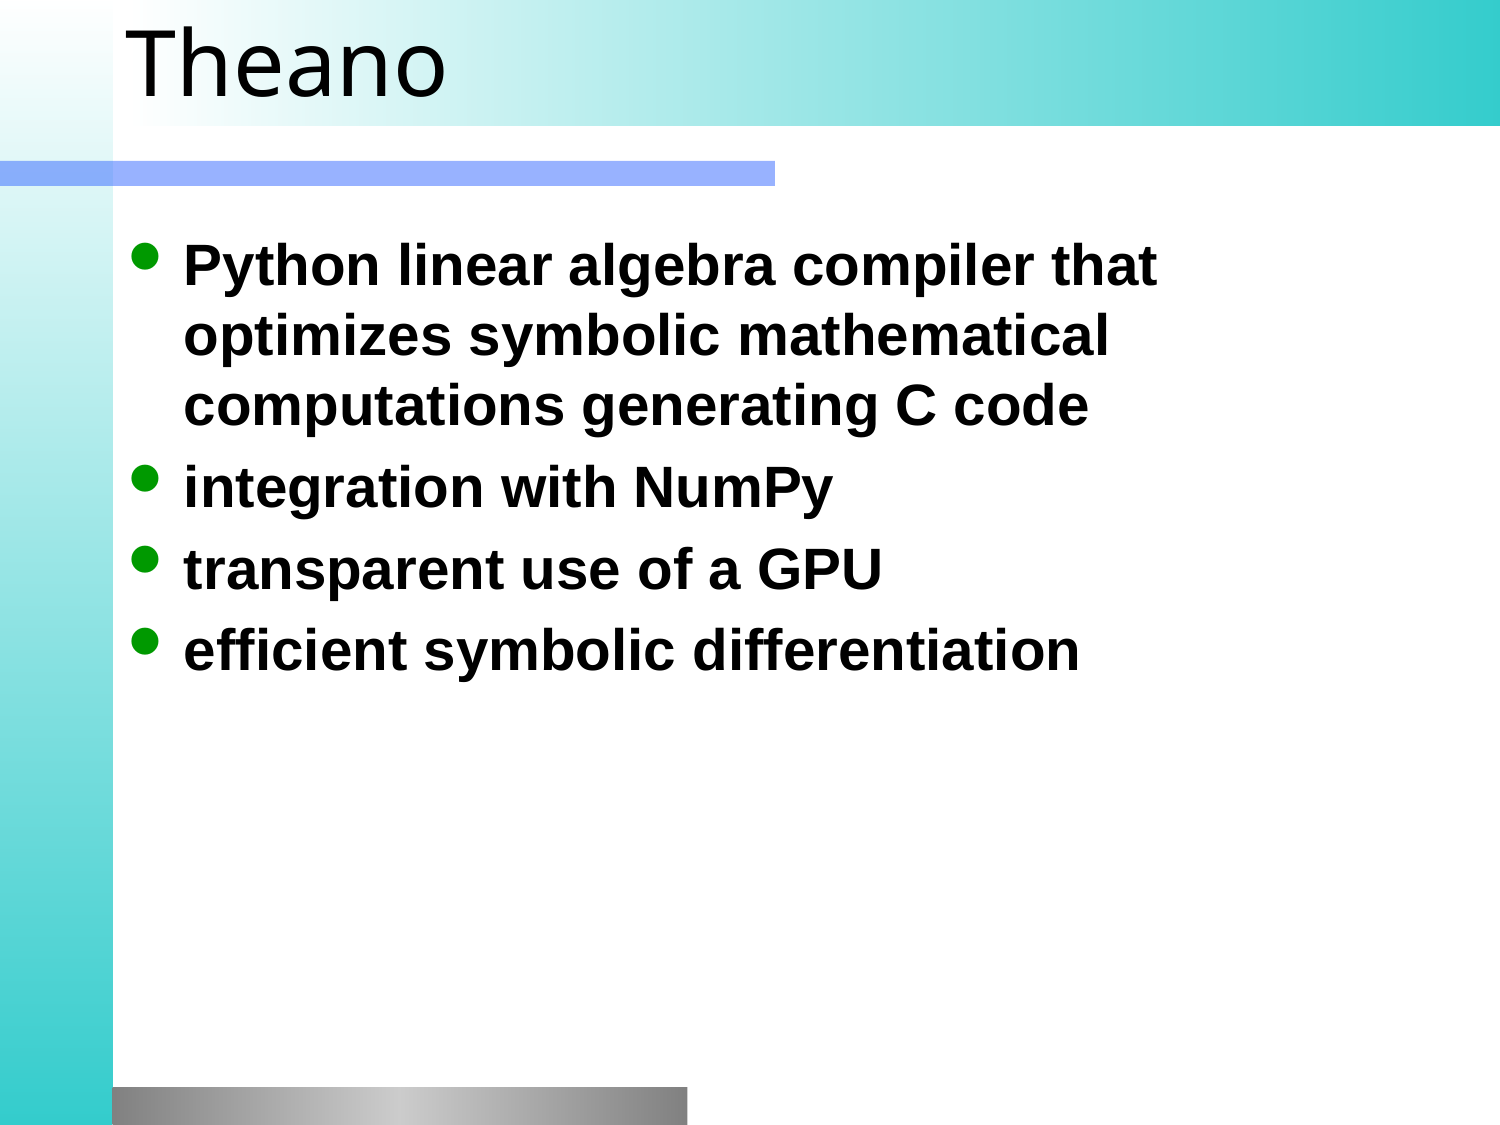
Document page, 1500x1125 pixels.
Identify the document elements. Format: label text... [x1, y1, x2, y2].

title Theano [110, 0, 1386, 121]
list Python linear algebra compiler that optimizes symbolic mathematical computations generating C code integration with NumPy transparent use of a GPU efficient symbolic differentiation [112, 219, 1388, 1073]
